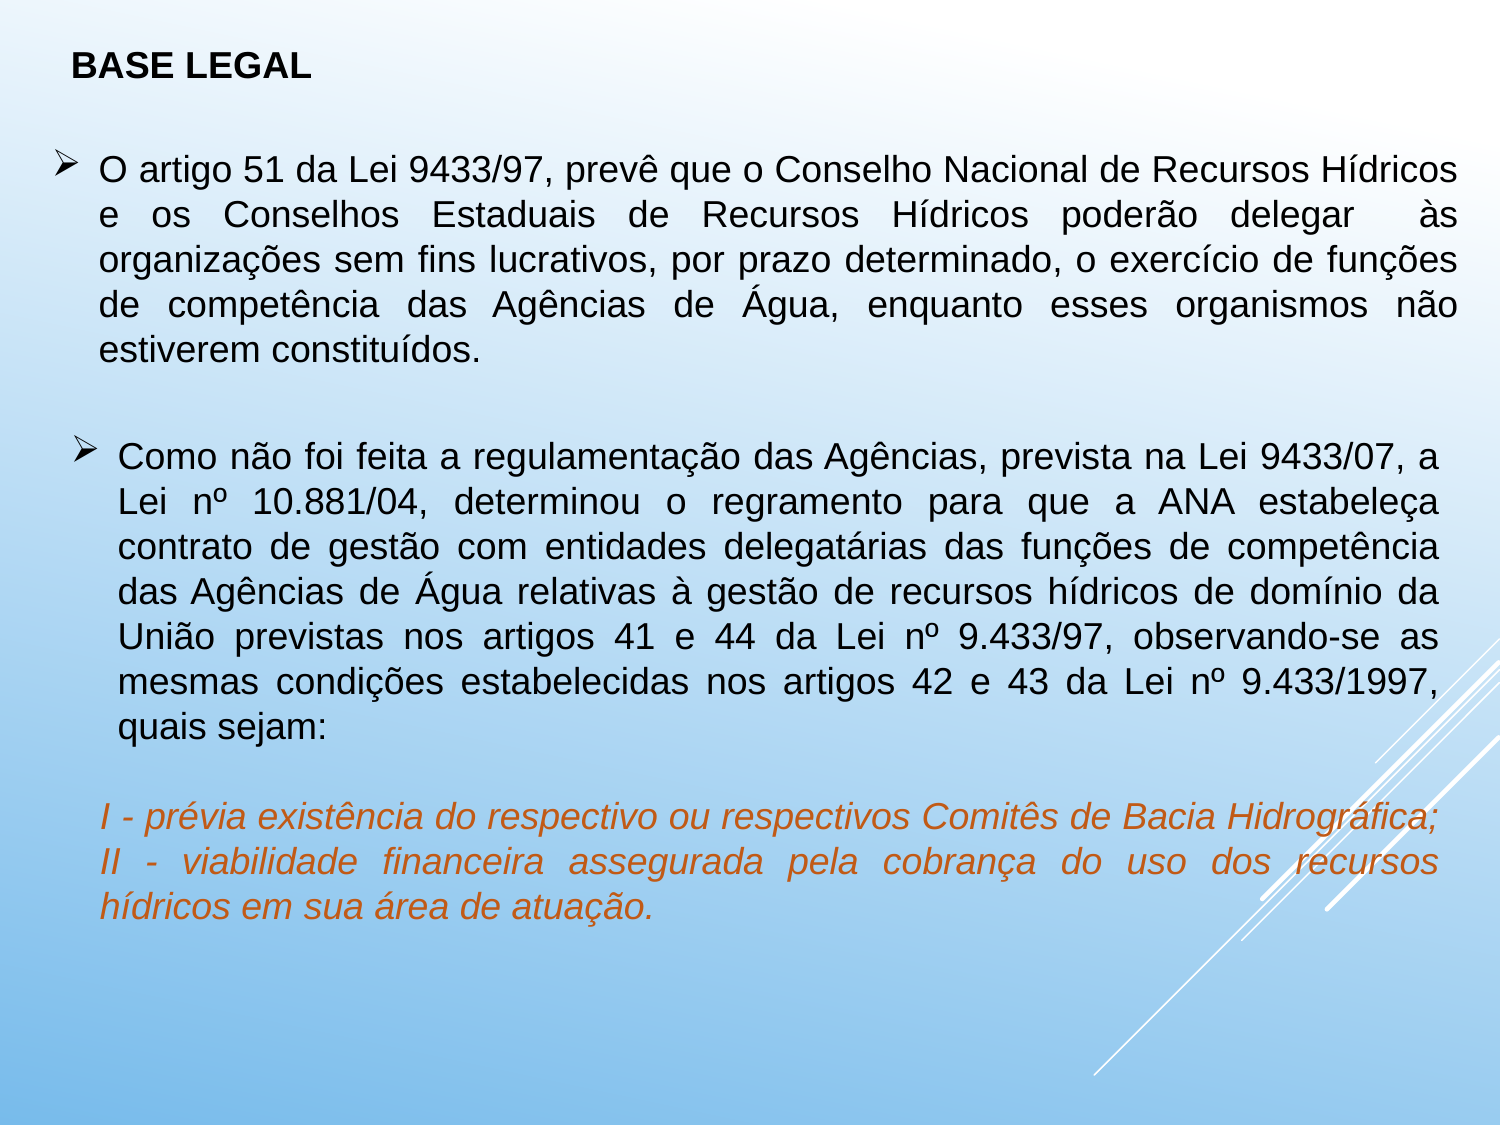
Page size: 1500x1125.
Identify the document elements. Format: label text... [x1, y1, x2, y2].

text_box O artigo 51 da Lei 9433/97, prevê que o Conselho Nacional de Recursos Hídricos e os Conselhos Estaduais de Recursos Hídricos poderão delegar às organizações sem fins lucrativos, por prazo determinado, o exercício de funções de competência das Agências de Água, enquanto esses organismos não estiverem constituídos. [37, 138, 1474, 378]
text_box Como não foi feita a regulamentação das Agências, prevista na Lei 9433/07, a Lei nº 10.881/04, determinou o regramento para que a ANA estabeleça contrato de gestão com entidades delegatárias das funções de competência das Agências de Água relativas à gestão de recursos hídricos de domínio da União previstas nos artigos 41 e 44 da Lei nº 9.433/97, observando-se as mesmas condições estabelecidas nos artigos 42 e 43 da Lei nº 9.433/1997, quais sejam: I - prévia existência do respectivo ou respectivos Comitês de Bacia Hidrográfica; II - viabilidade financeira assegurada pela cobrança do uso dos recursos hídricos em sua área de atuação. [56, 424, 1455, 979]
text_box BASE LEGAL [55, 33, 894, 94]
